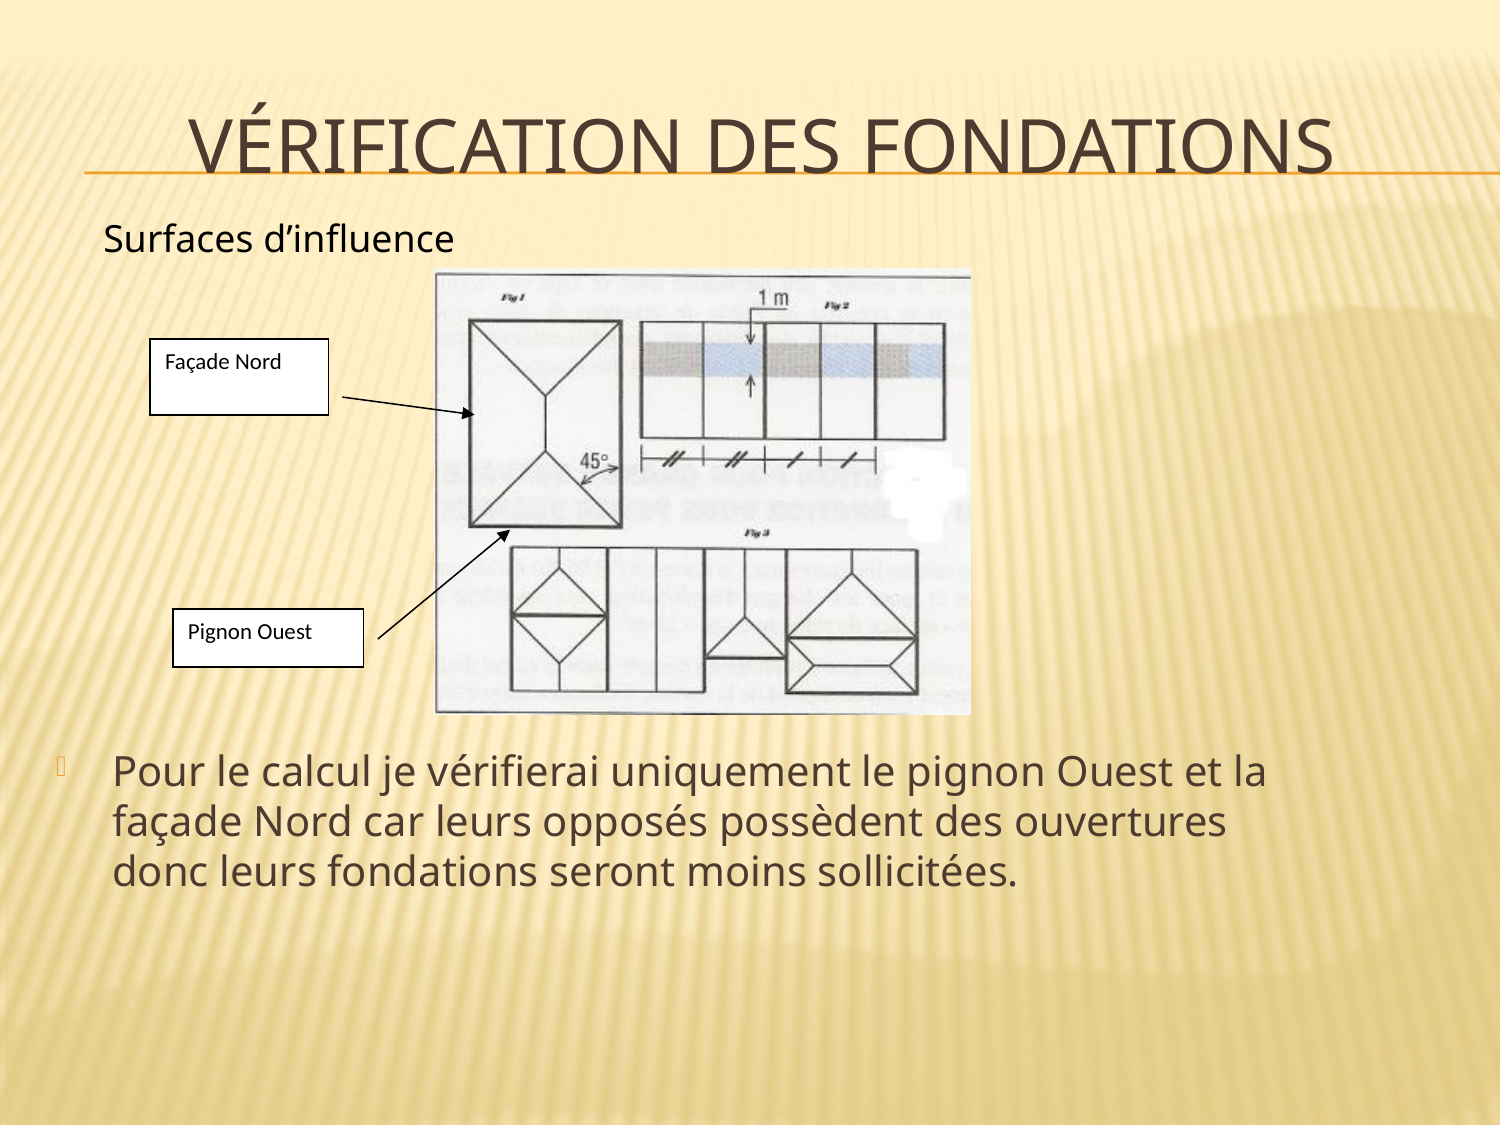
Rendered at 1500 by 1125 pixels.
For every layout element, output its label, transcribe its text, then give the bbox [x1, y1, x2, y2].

title Vérification des fondations [50, 75, 1475, 213]
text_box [342, 396, 475, 416]
picture [434, 268, 972, 715]
text_box Pignon Ouest [172, 609, 364, 668]
text_box Surfaces d’influence [88, 208, 845, 268]
list Pour le calcul je vérifierai uniquement le pignon Ouest et la façade Nord car leurs opposés possèdent des ouvertures donc leurs fondations seront moins sollicitées. [41, 736, 1329, 974]
text_box Façade Nord [150, 339, 329, 415]
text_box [377, 529, 511, 640]
